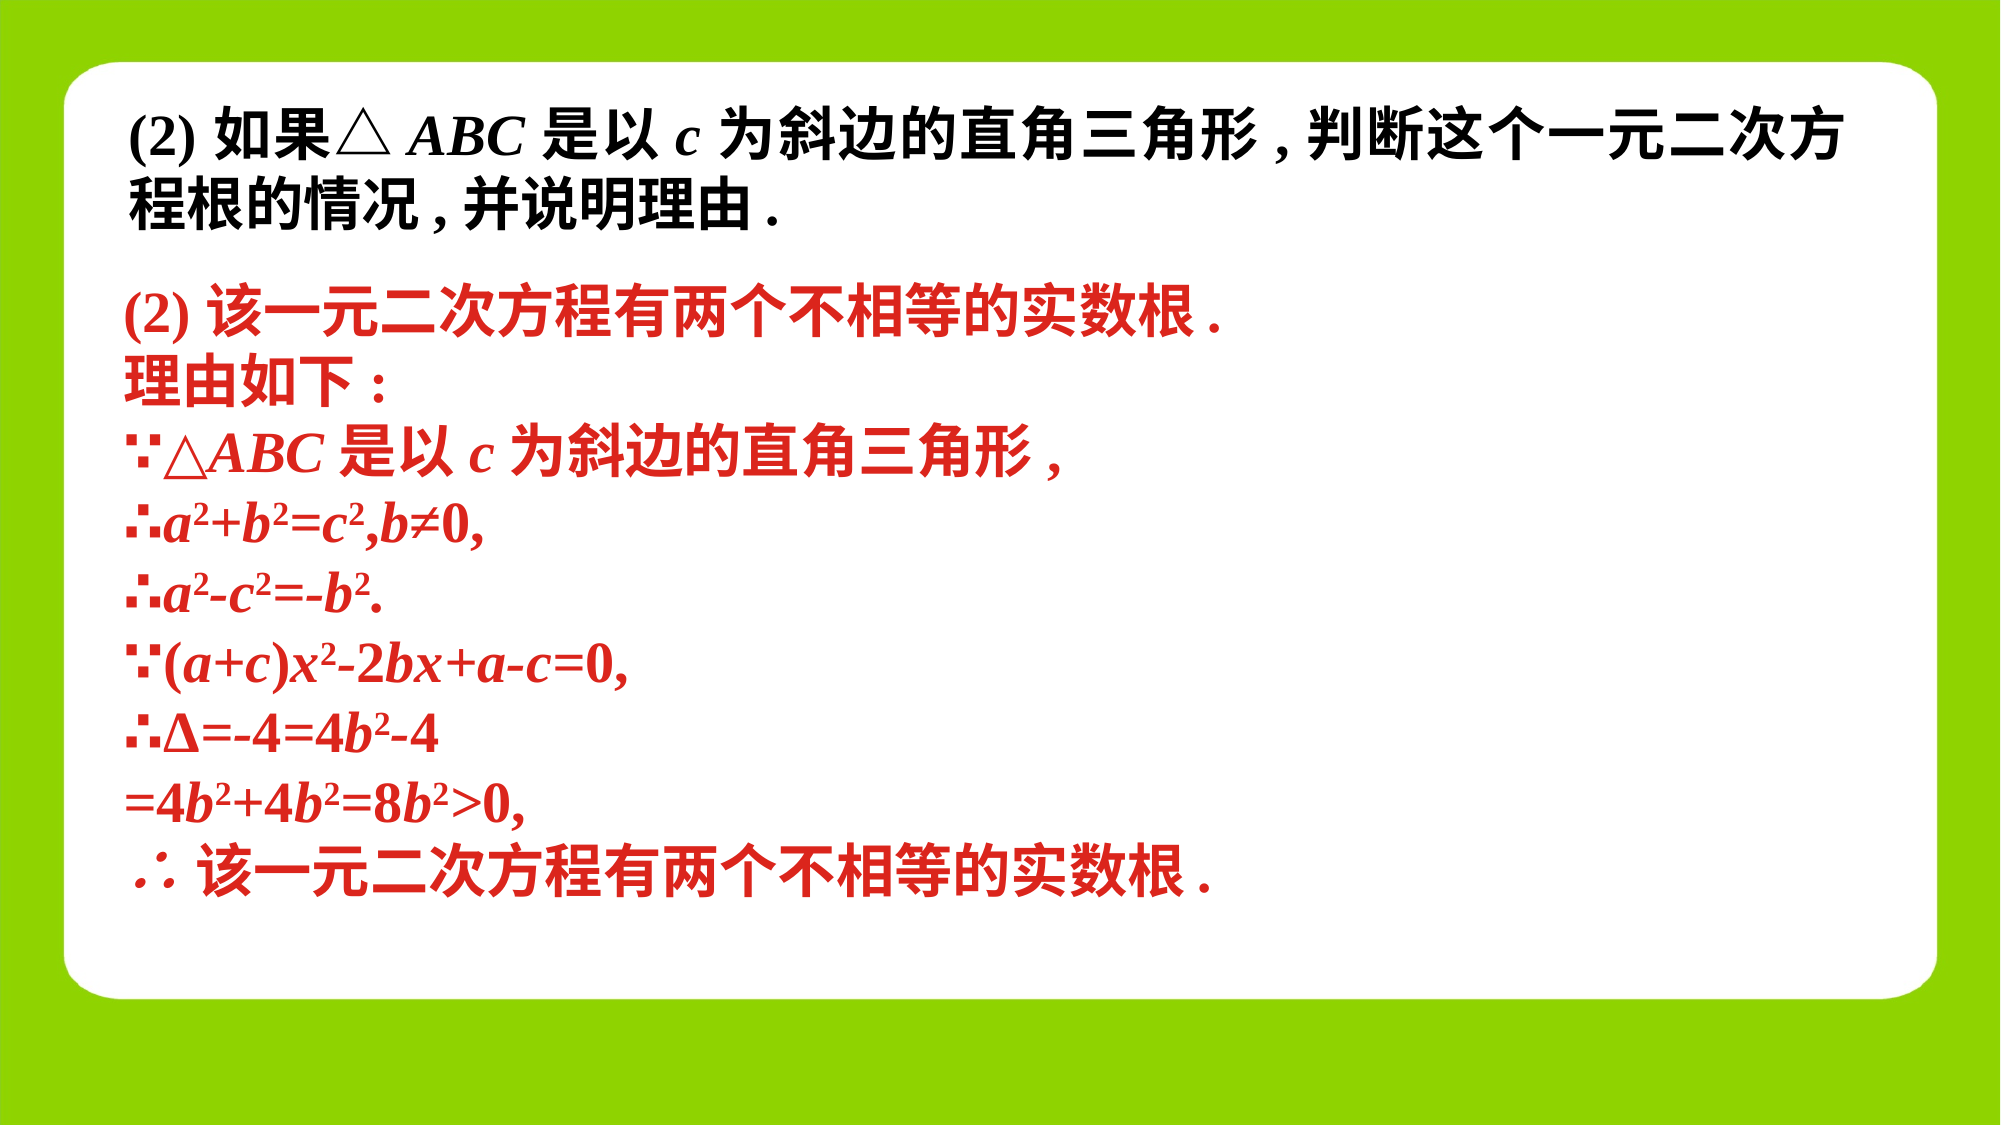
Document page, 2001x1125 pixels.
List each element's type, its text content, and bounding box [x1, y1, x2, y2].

picture [0, 0, 2001, 1125]
text_box (2)如果△ABC是以c为斜边的直角三角形,判断这个一元二次方程根的情况,并说明理由. [114, 89, 1863, 245]
